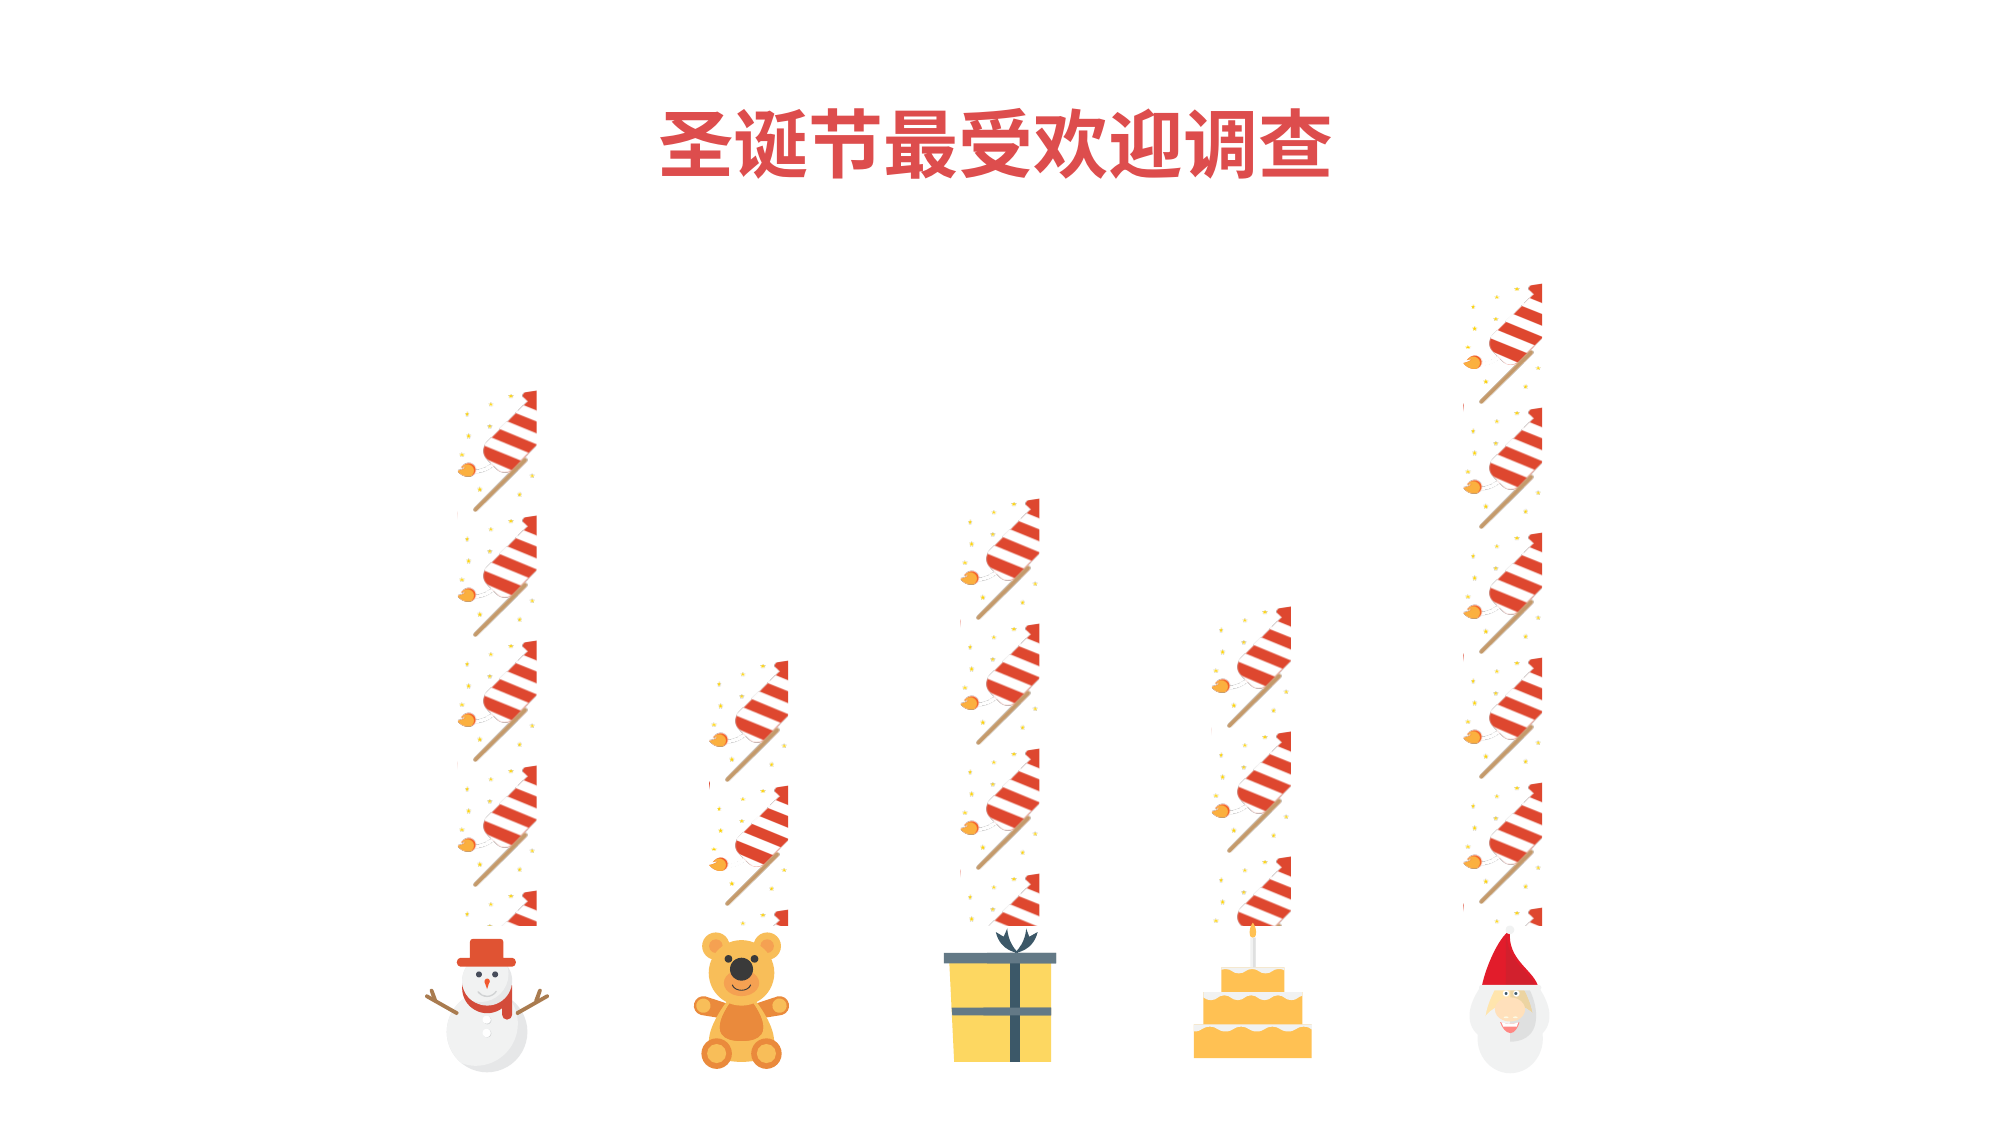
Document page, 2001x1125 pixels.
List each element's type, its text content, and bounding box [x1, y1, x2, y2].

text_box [1193, 922, 1312, 1059]
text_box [424, 938, 550, 1073]
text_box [1454, 925, 1565, 1074]
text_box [676, 932, 807, 1069]
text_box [943, 928, 1057, 1062]
chart [345, 155, 1655, 942]
text_box 圣诞节最受欢迎调查 [643, 89, 1349, 155]
